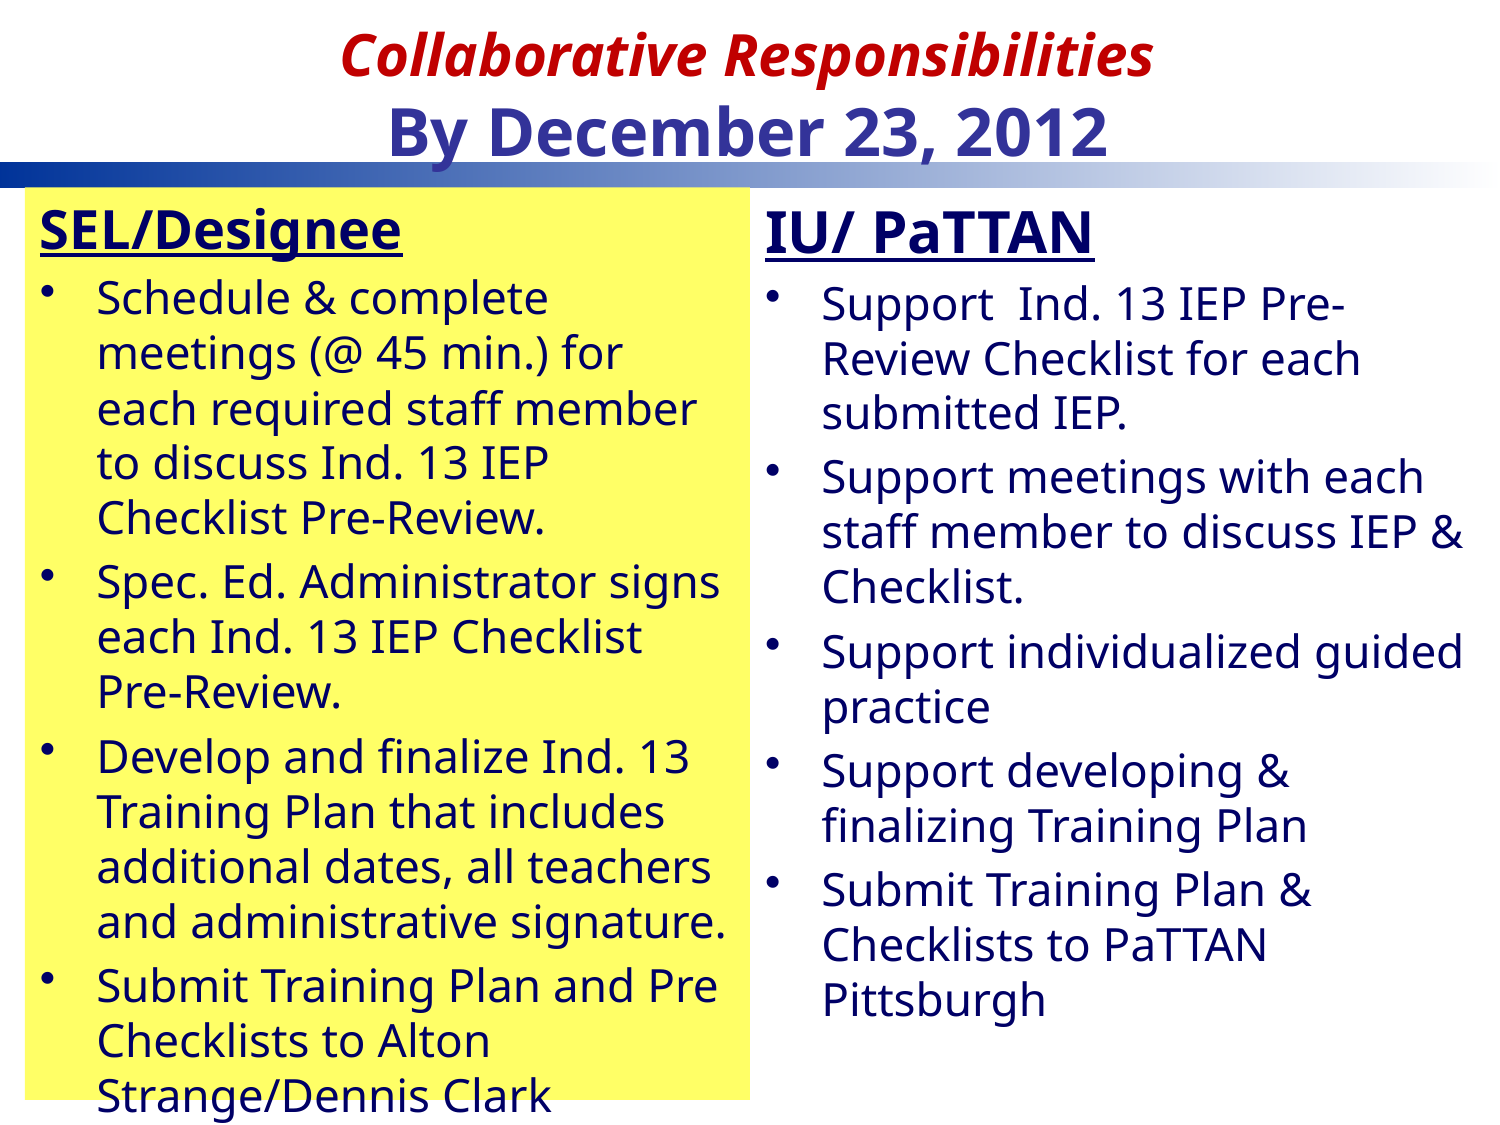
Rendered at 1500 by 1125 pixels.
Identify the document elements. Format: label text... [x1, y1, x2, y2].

list SEL/Designee Schedule & complete meetings (@ 45 min.) for each required staff member to discuss Ind. 13 IEP Checklist Pre-Review. Spec. Ed. Administrator signs each Ind. 13 IEP Checklist Pre-Review. Develop and finalize Ind. 13 Training Plan that includes additional dates, all teachers and administrative signature. Submit Training Plan and Pre Checklists to Alton Strange/Dennis Clark (CS)/Mark Steciw (APS) [24, 187, 750, 1100]
list IU/ PaTTAN Support Ind. 13 IEP Pre-Review Checklist for each submitted IEP. Support meetings with each staff member to discuss IEP & Checklist. Support individualized guided practice Support developing & finalizing Training Plan Submit Training Plan & Checklists to PaTTAN Pittsburgh [750, 187, 1500, 1125]
title Collaborative Responsibilities By December 23, 2012 [75, 37, 1438, 143]
